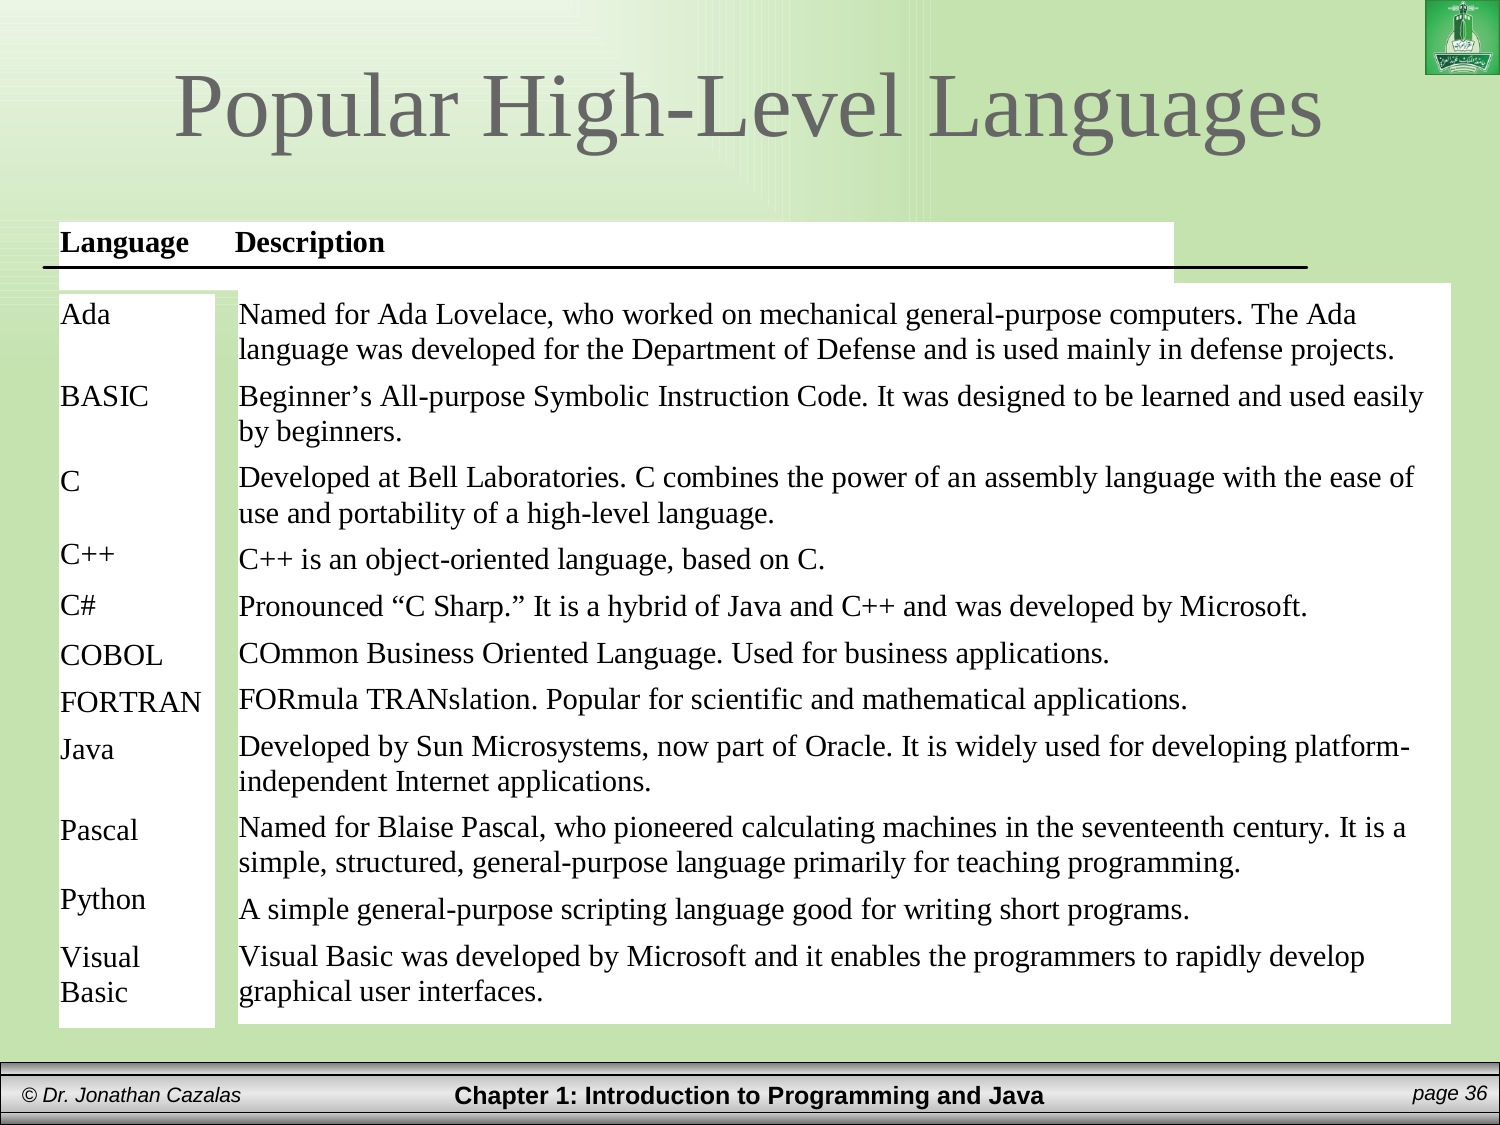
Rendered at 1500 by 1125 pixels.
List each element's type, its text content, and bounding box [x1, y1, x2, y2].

picture [1425, 0, 1500, 75]
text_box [24, 187, 1475, 1045]
text_box Popular High-Level Languages [112, 37, 1388, 163]
